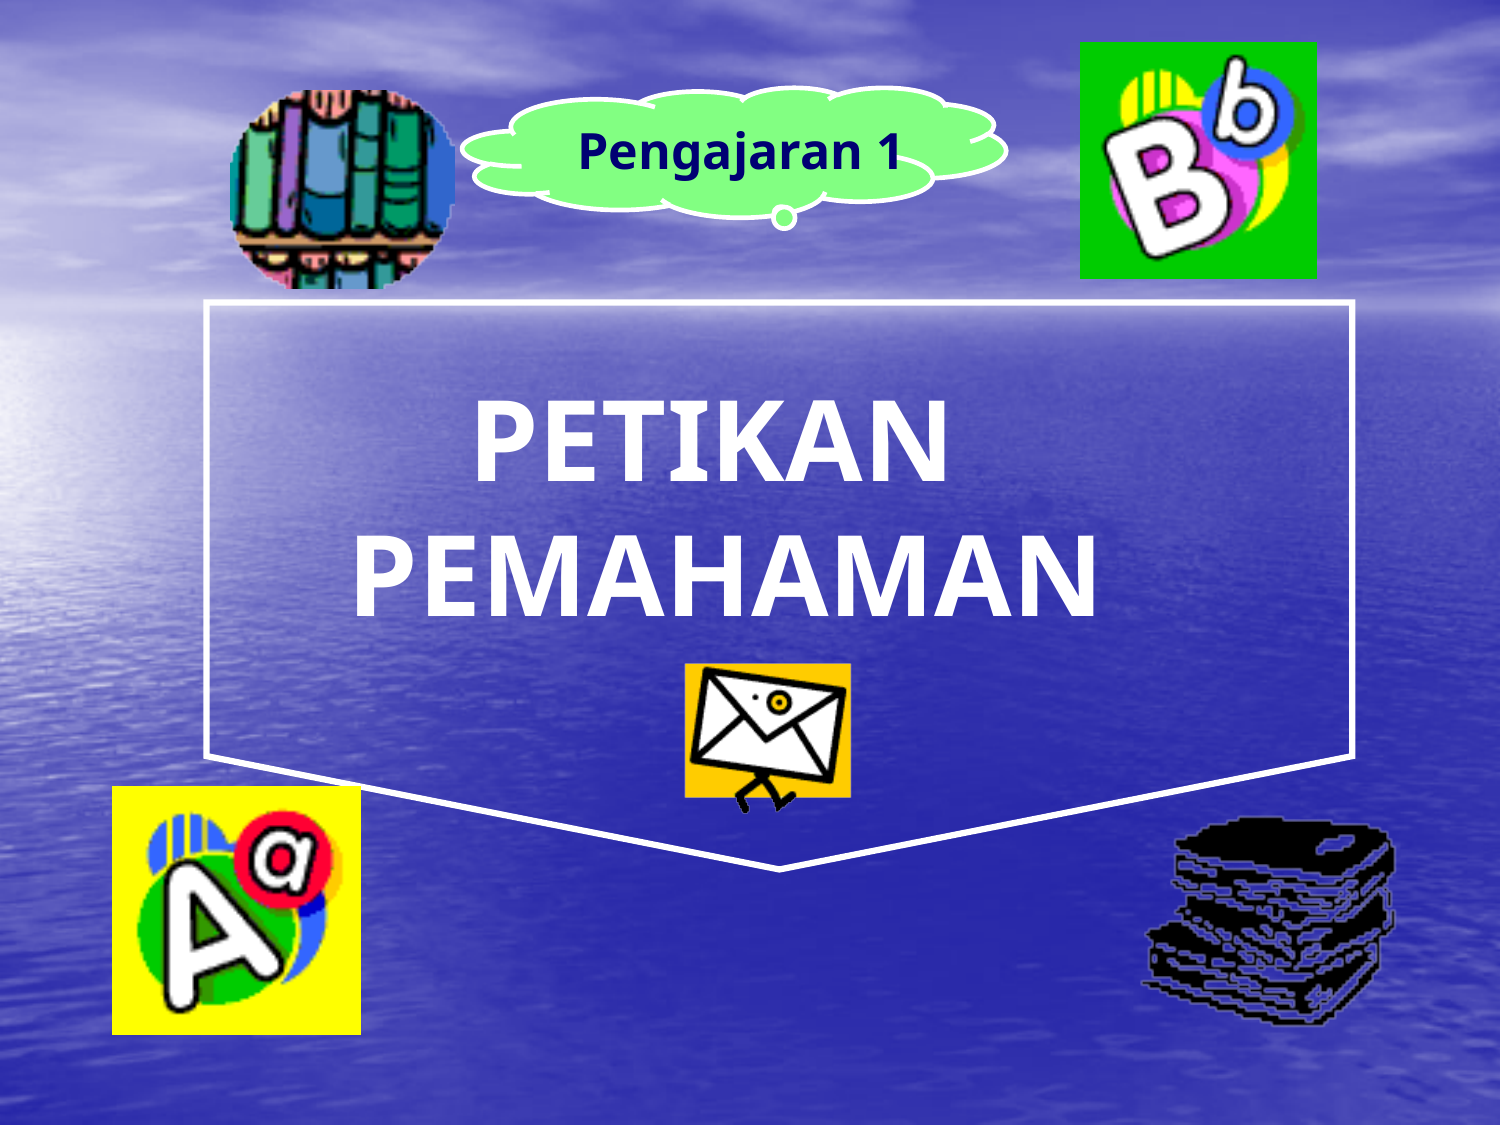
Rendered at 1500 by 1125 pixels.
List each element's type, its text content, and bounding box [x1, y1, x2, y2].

text_box [462, 87, 1007, 229]
picture [1080, 42, 1318, 280]
picture [229, 89, 455, 289]
picture [111, 786, 361, 1036]
picture [1127, 751, 1400, 1031]
text_box [206, 302, 1353, 870]
picture [678, 656, 860, 820]
text_box Pengajaran 1 [562, 112, 920, 188]
